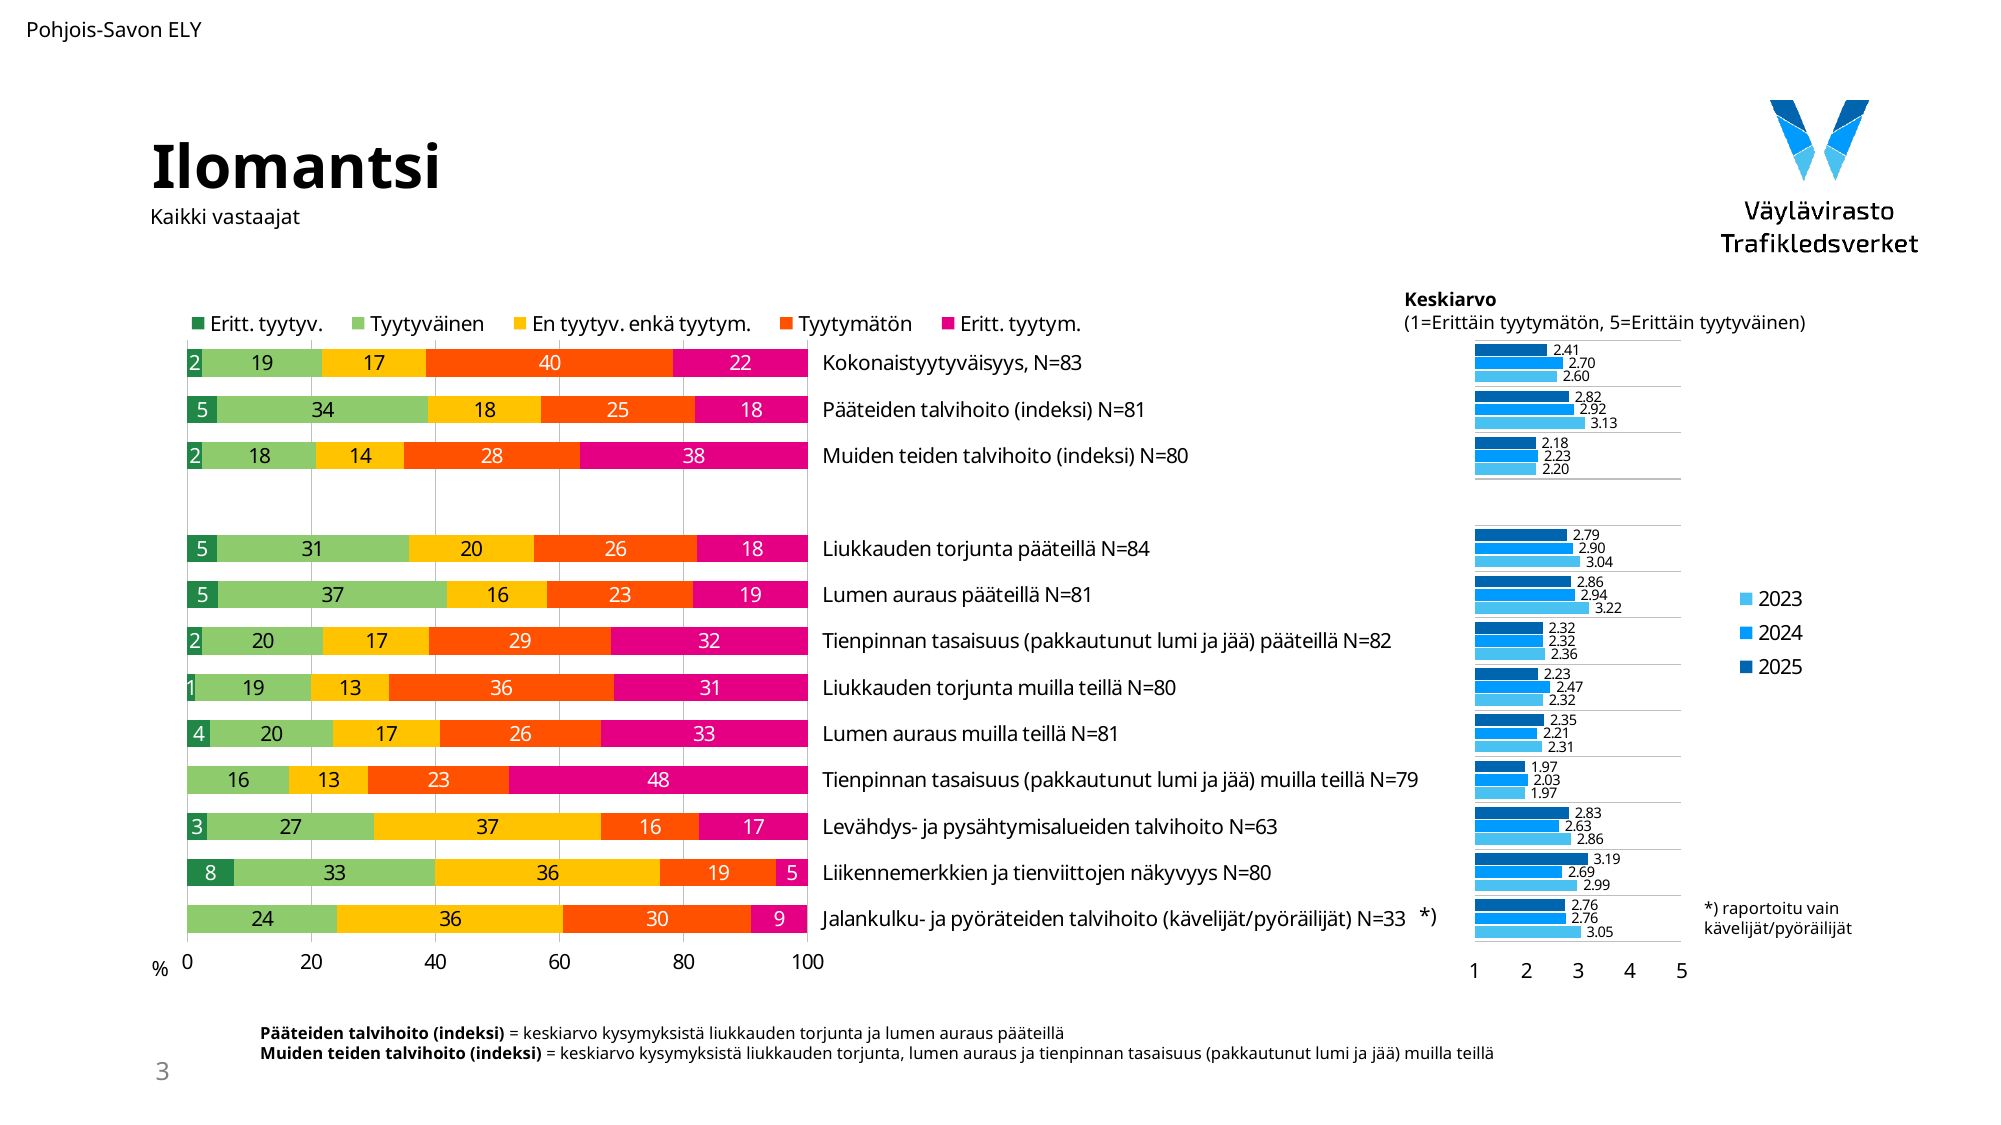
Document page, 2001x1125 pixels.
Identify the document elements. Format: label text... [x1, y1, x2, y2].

chart [168, 281, 1822, 985]
text_box Kaikki vastaajat [135, 196, 315, 237]
text_box Pohjois-Savon ELY [11, 9, 217, 50]
text_box Pääteiden talvihoito (indeksi) = keskiarvo kysymyksistä liukkauden torjunta ja lumen auraus pääteillä Muiden teiden talvihoito (indeksi) = keskiarvo kysymyksistä liukkauden torjunta, lumen auraus ja tienpinnan tasaisuus (pakkautunut lumi ja jää) muilla teillä [245, 1015, 1520, 1094]
picture [1682, 62, 1958, 292]
text_box *) raportoitu vain kävelijät/pyöräilijät [1822, 890, 1868, 945]
title Ilomantsi [137, 59, 1555, 278]
footer [0, 1042, 675, 1103]
text_box Keskiarvo (1=Erittäin tyytymätön, 5=Erittäin tyytyväinen) [1389, 280, 1826, 341]
text_box % [136, 948, 184, 989]
